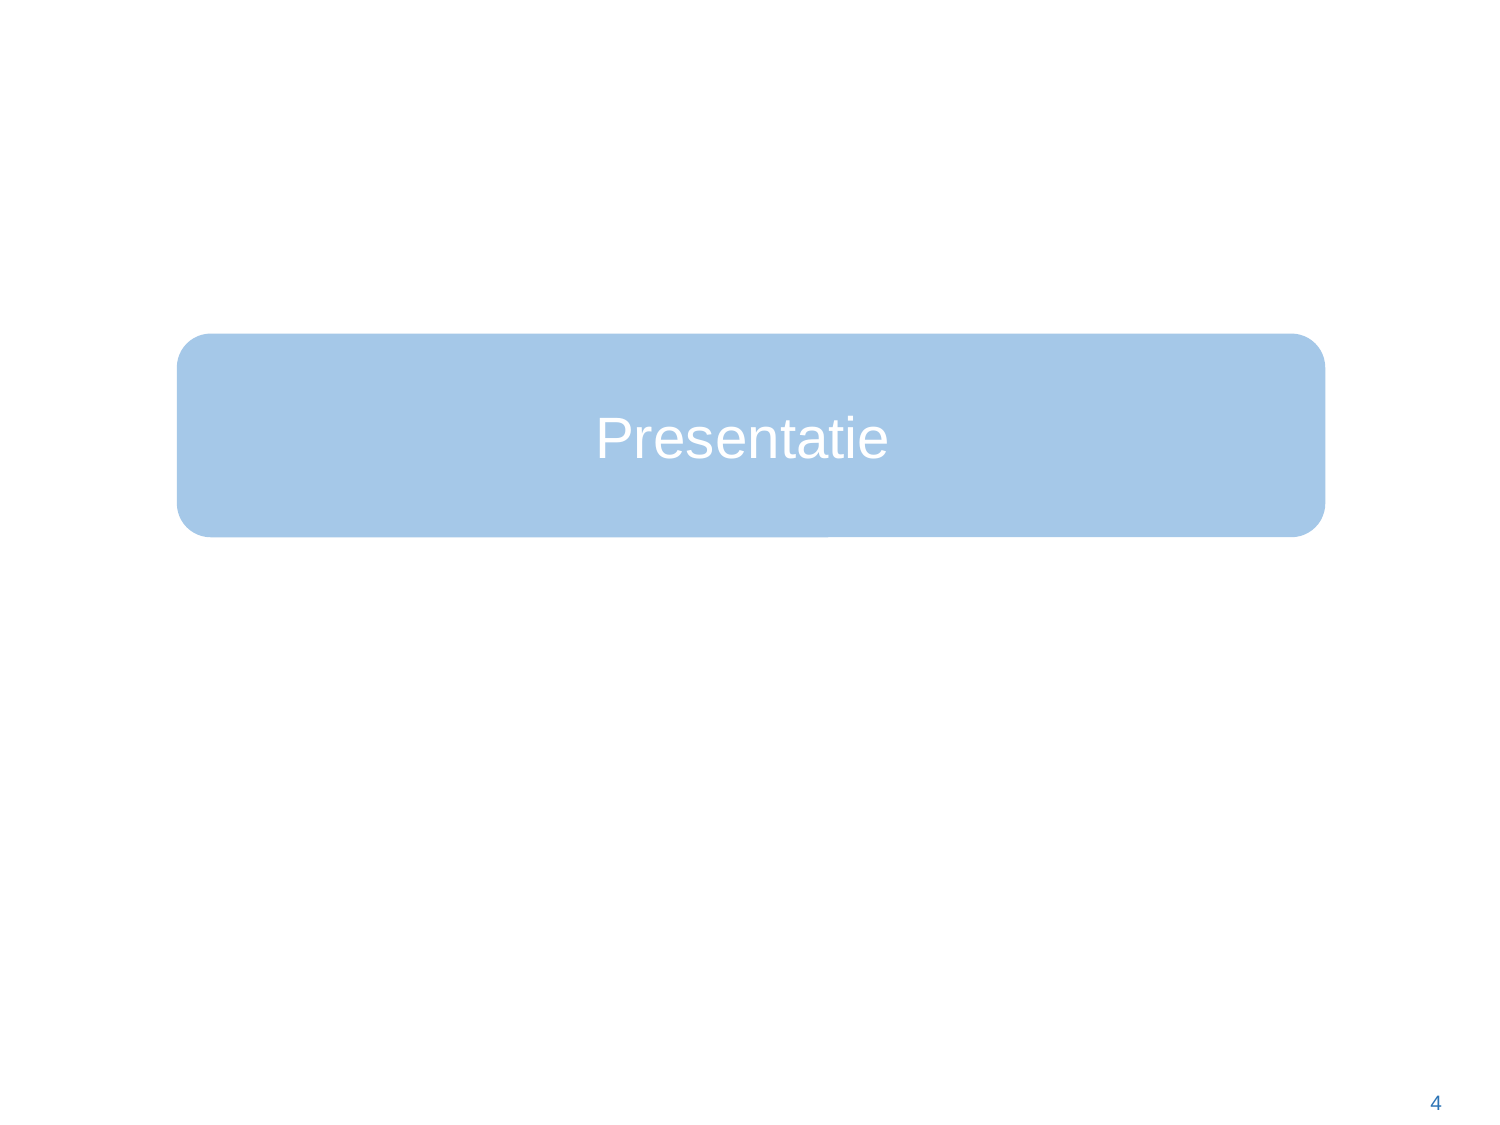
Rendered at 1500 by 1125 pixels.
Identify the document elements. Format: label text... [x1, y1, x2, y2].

slide_number 4 [1430, 1089, 1466, 1116]
text_box Presentatie [176, 333, 1326, 538]
